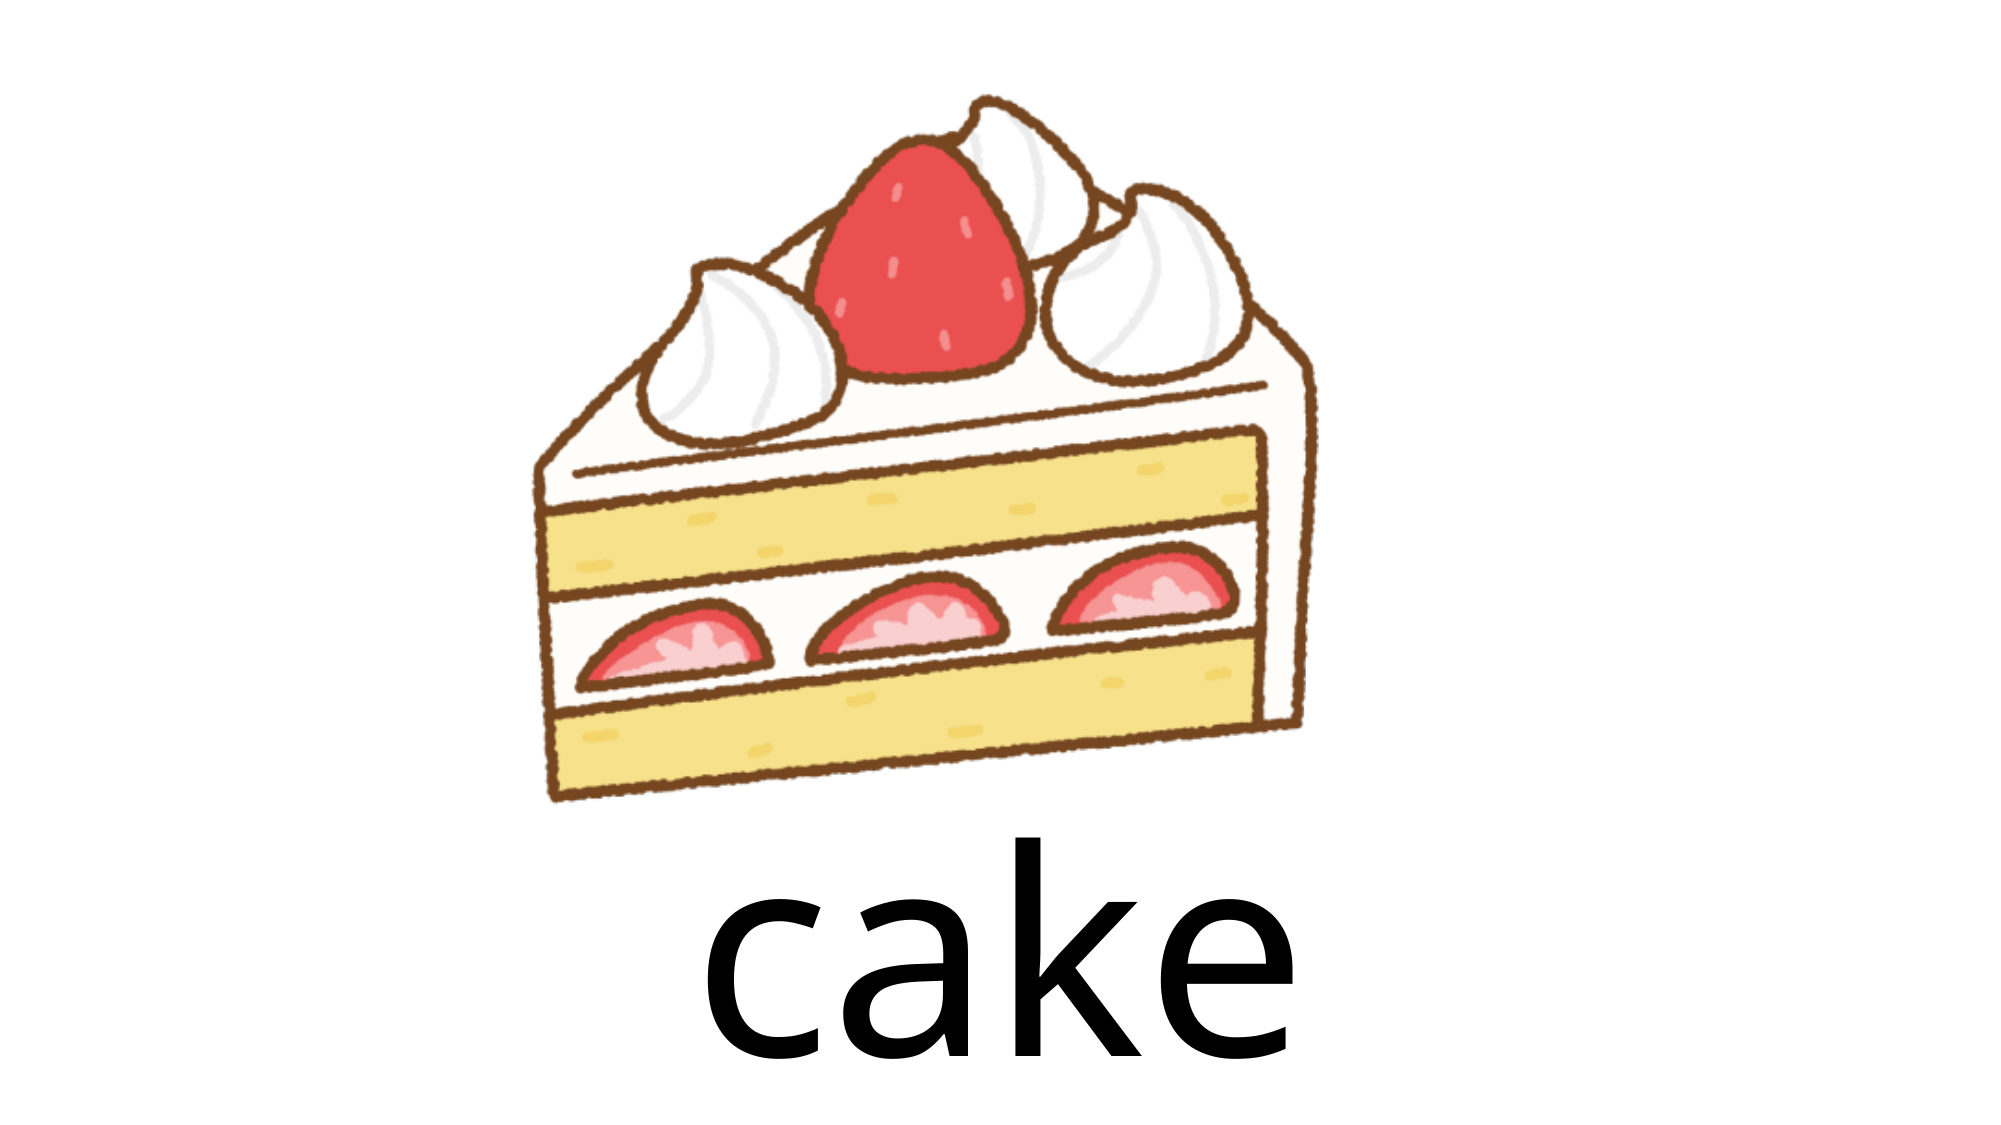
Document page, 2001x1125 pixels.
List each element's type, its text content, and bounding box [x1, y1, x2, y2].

text_box cake [677, 919, 1323, 1122]
picture [442, 0, 1402, 919]
